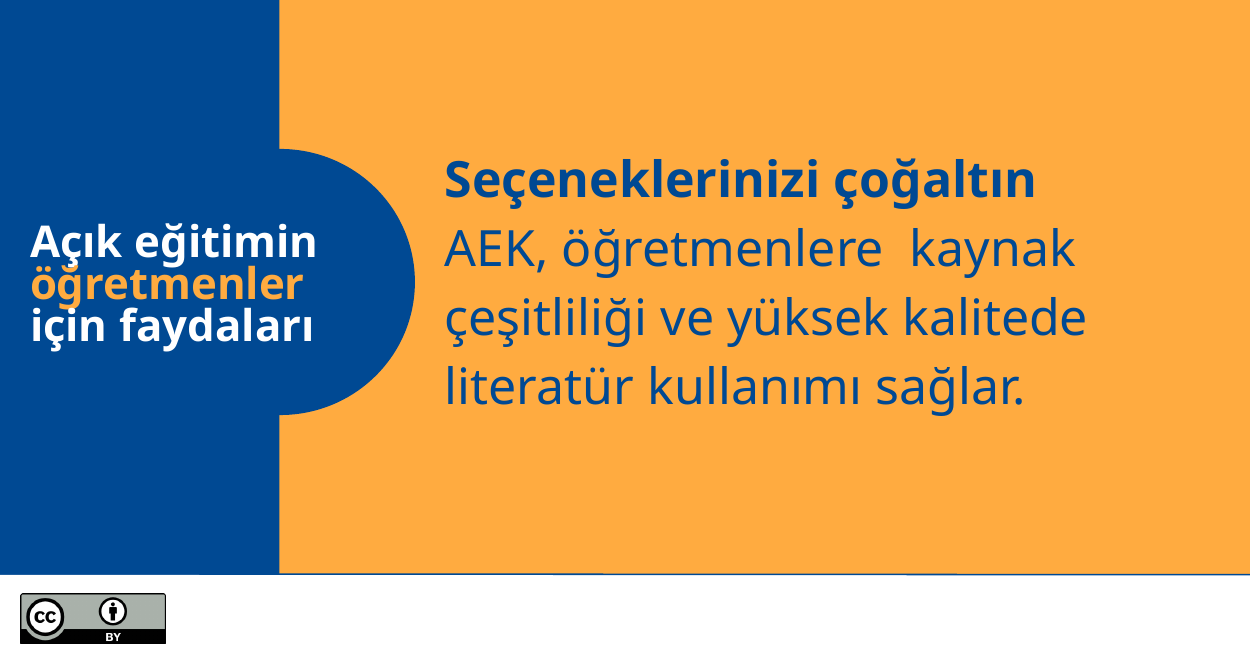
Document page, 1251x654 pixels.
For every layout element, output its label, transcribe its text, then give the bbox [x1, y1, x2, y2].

text_box [394, 210, 415, 354]
text_box [175, 366, 385, 416]
text_box Açık eğitimin öğretmenler için faydaları [15, 209, 394, 366]
text_box [167, 148, 393, 209]
text_box [0, 582, 1250, 654]
text_box [0, 0, 280, 573]
text_box Seçeneklerinizi çoğaltın AEK, öğretmenlere kaynak çeşitliliği ve yüksek kalitede literatür kullanımı sağlar. [429, 123, 1177, 430]
picture [20, 592, 166, 645]
